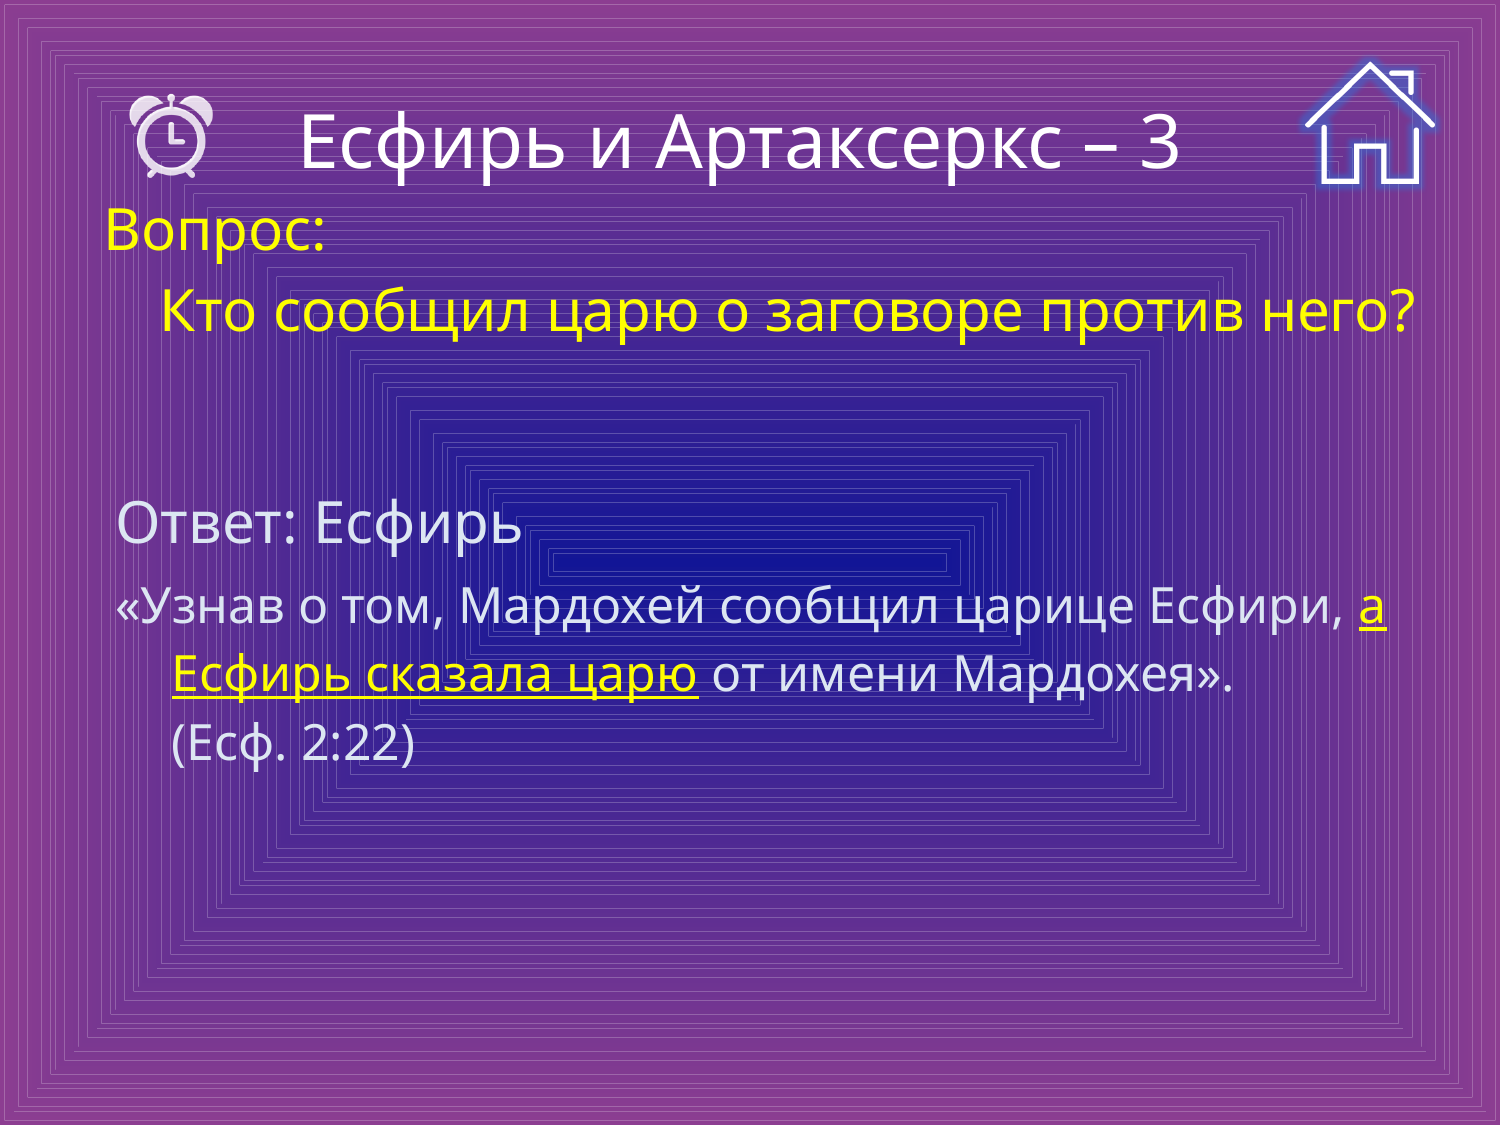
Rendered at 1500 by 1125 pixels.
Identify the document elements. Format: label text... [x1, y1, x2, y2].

list Ответ: Есфирь «Узнав о том, Мардохей сообщил царице Есфири, а Есфирь сказала царю от имени Мардохея». (Есф. 2:22) [100, 468, 1437, 976]
title Есфирь и Артаксеркс – 3 [75, 45, 1425, 233]
picture [123, 89, 219, 185]
list Вопрос: Кто сообщил царю о заговоре против него? [88, 184, 1437, 433]
picture [1304, 54, 1435, 184]
